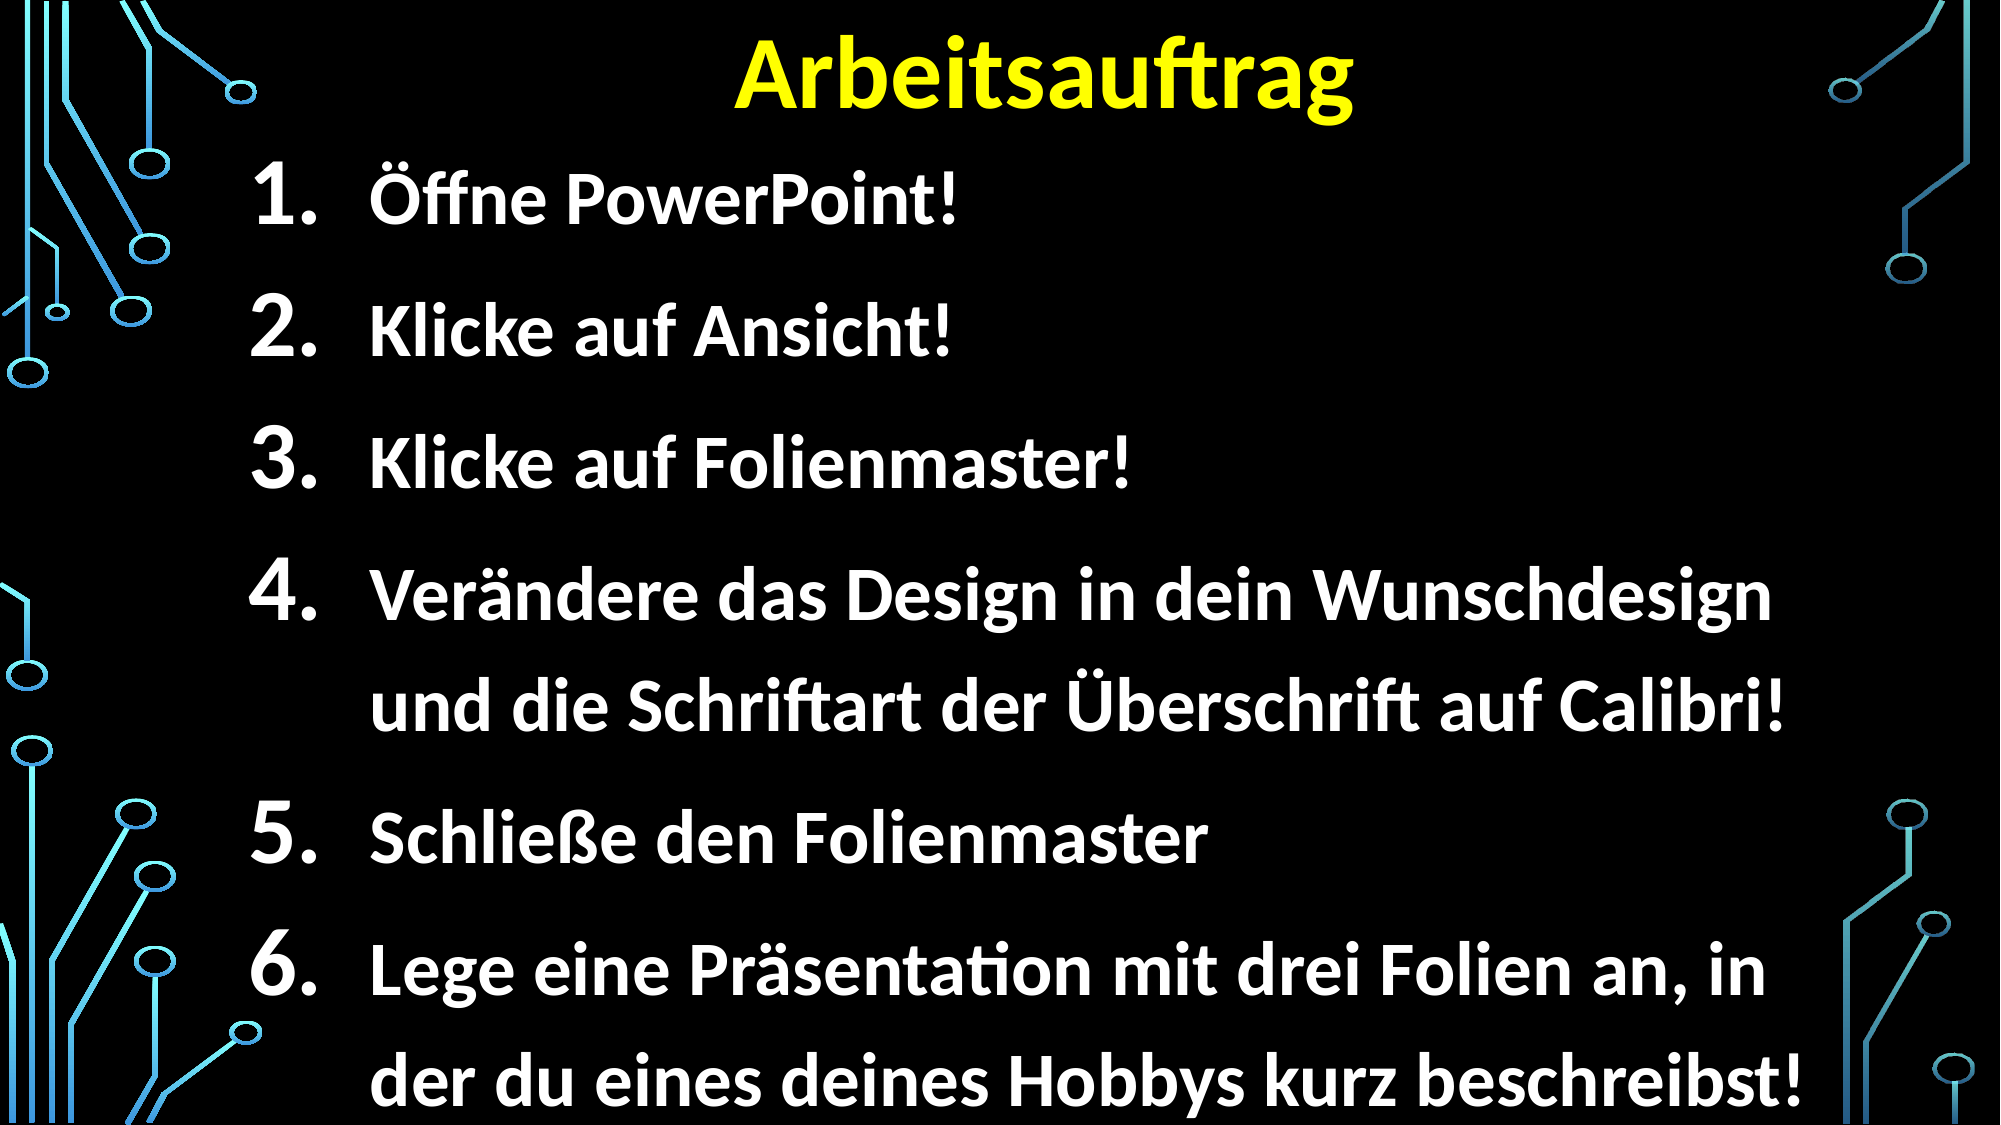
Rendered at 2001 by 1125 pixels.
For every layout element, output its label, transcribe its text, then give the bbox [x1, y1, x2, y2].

list Öffne PowerPoint! Klicke auf Ansicht! Klicke auf Folienmaster! Verändere das Design in dein Wunschdesign und die Schriftart der Überschrift auf Calibri! Schließe den Folienmaster Lege eine Präsentation mit drei Folien an, in der du eines deines Hobbys kurz beschreibst! [233, 121, 1859, 1105]
title Arbeitsauftrag [233, 0, 1859, 121]
